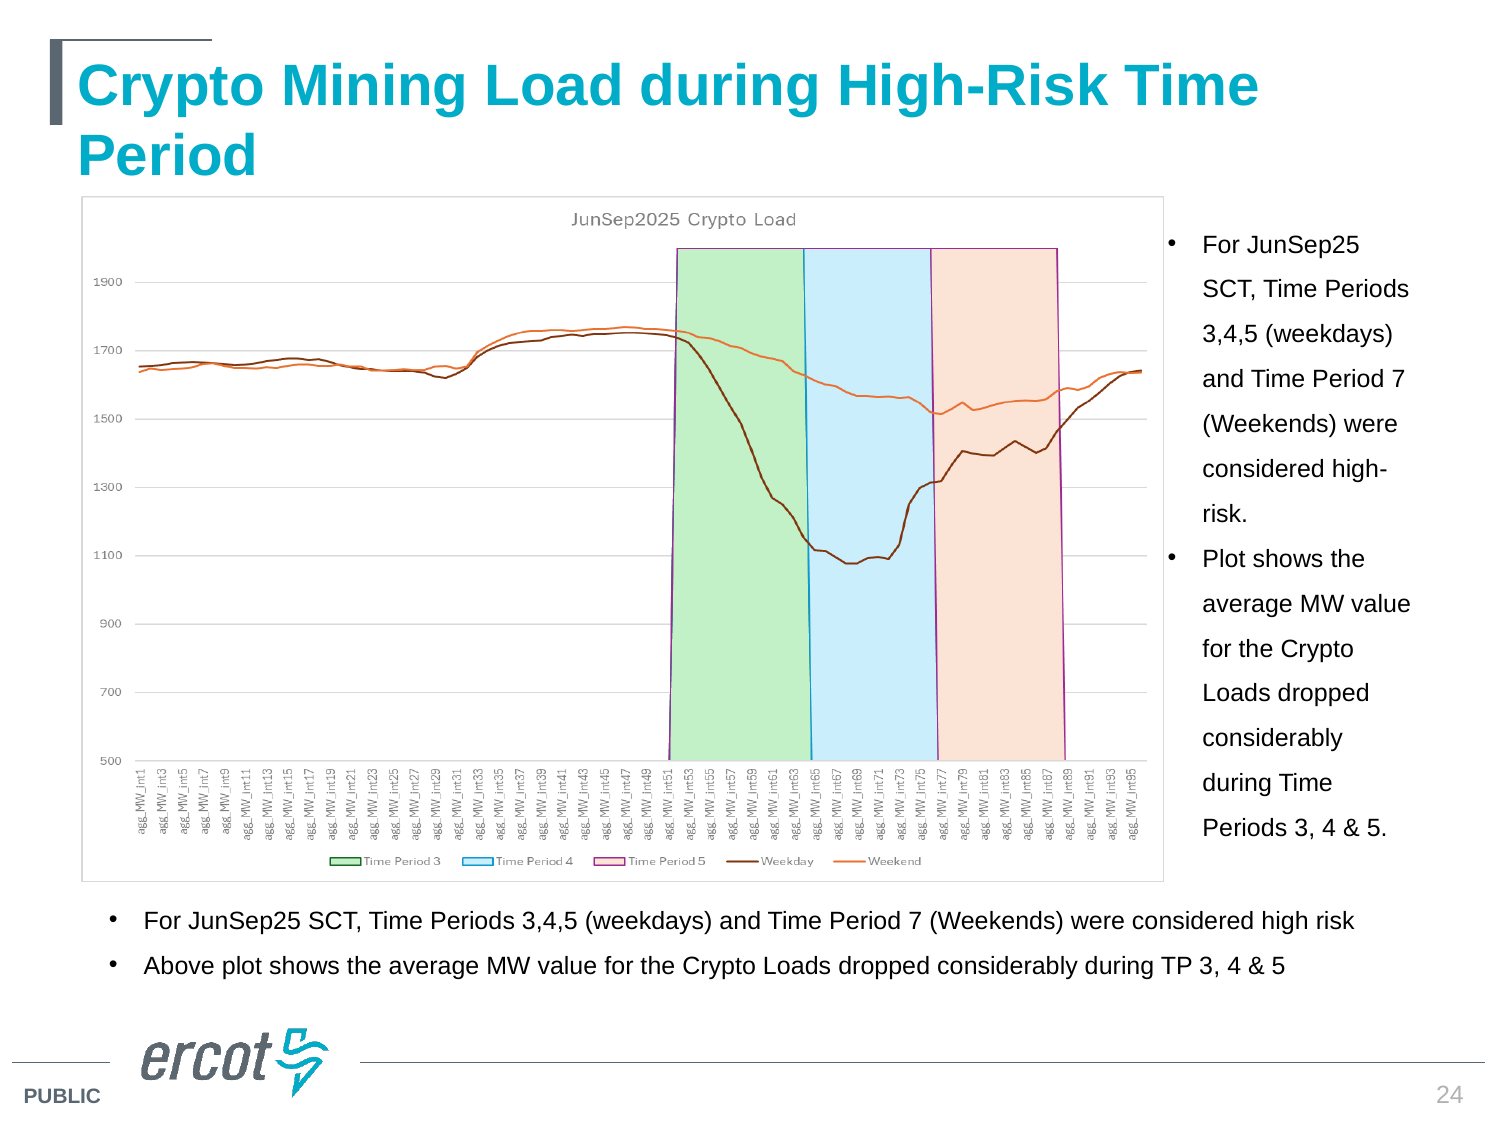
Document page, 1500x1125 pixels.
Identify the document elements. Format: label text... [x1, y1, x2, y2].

text_box For JunSep25 SCT, Time Periods 3,4,5 (weekdays) and Time Period 7 (Weekends) were considered high risk Above plot shows the average MW value for the Crypto Loads dropped considerably during TP 3, 4 & 5 [93, 882, 1419, 987]
title Crypto Mining Load during High-Risk Time Period [62, 39, 1450, 131]
text_box For JunSep25 SCT, Time Periods 3,4,5 (weekdays) and Time Period 7 (Weekends) were considered high-risk. Plot shows the average MW value for the Crypto Loads dropped considerably during Time Periods 3, 4 & 5. [1169, 205, 1430, 894]
picture [137, 1024, 332, 1100]
slide_number 24 [1412, 1076, 1488, 1112]
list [81, 196, 1165, 883]
